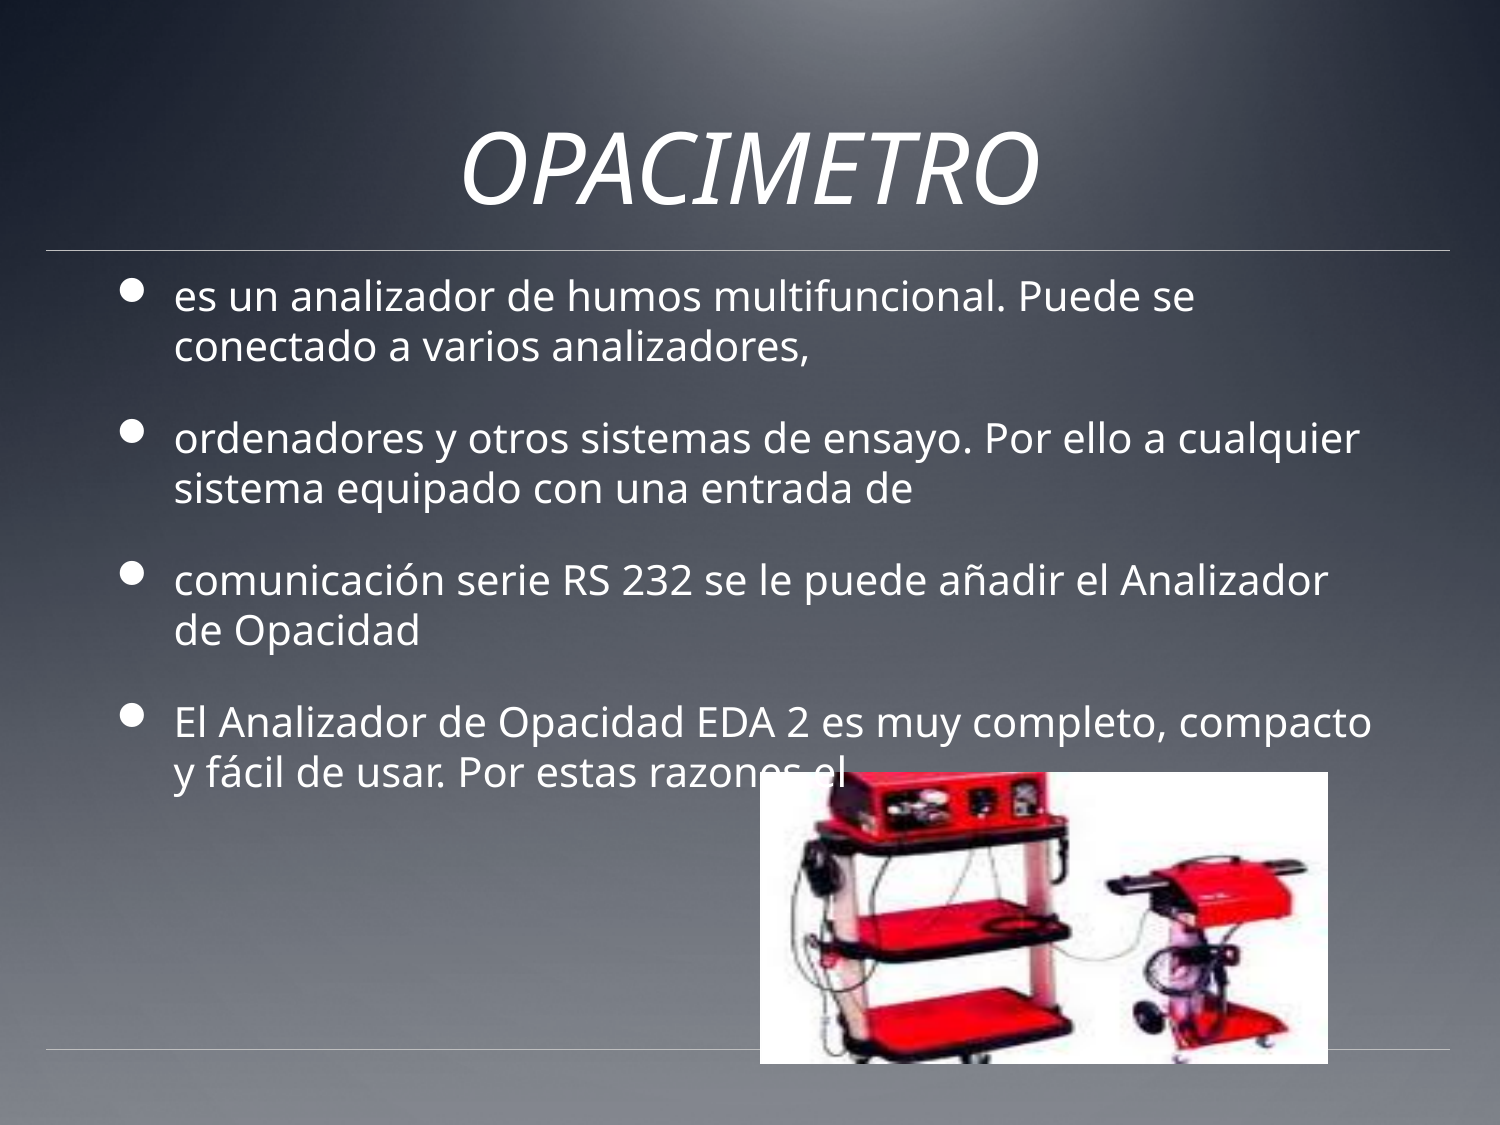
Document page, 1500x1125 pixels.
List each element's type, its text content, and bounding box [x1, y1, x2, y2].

list es un analizador de humos multifuncional. Puede se conectado a varios analizadores, ordenadores y otros sistemas de ensayo. Por ello a cualquier sistema equipado con una entrada de comunicación serie RS 232 se le puede añadir el Analizador de Opacidad El Analizador de Opacidad EDA 2 es muy completo, compacto y fácil de usar. Por estas razones el [101, 262, 1394, 1024]
title OPACIMETRO [105, 17, 1394, 233]
picture [758, 769, 1330, 1067]
